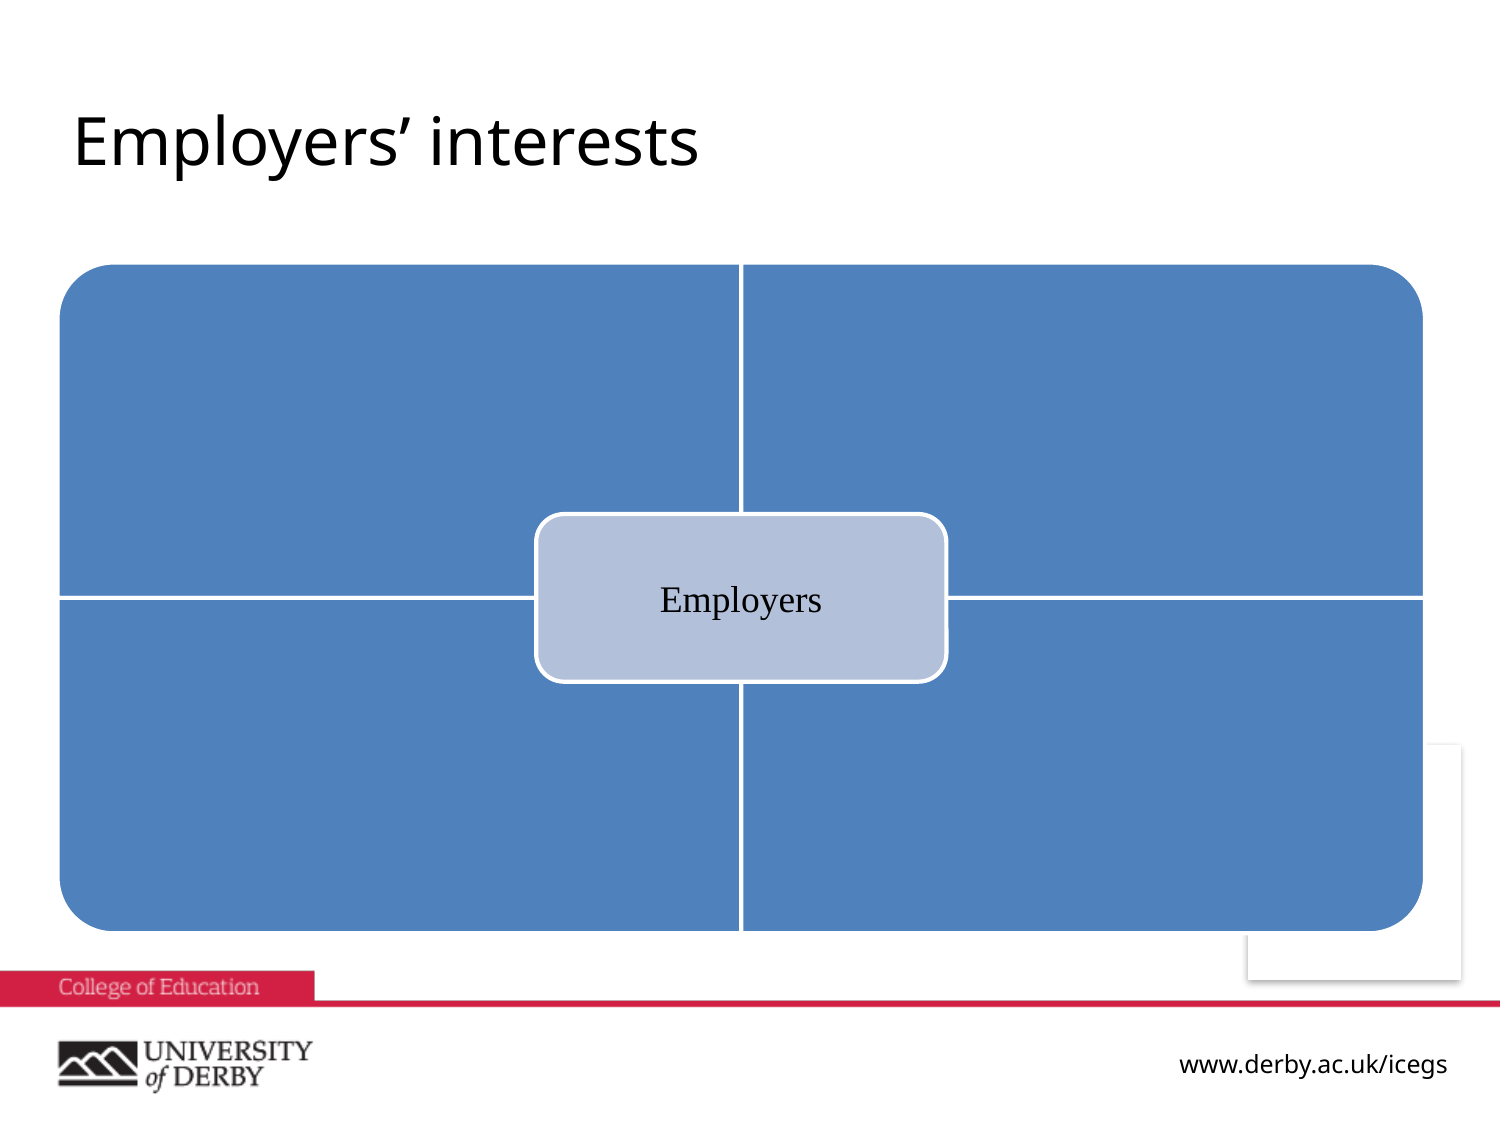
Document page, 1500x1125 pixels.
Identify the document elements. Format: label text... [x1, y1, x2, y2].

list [57, 262, 1426, 934]
title Employers’ interests [57, 45, 1425, 233]
